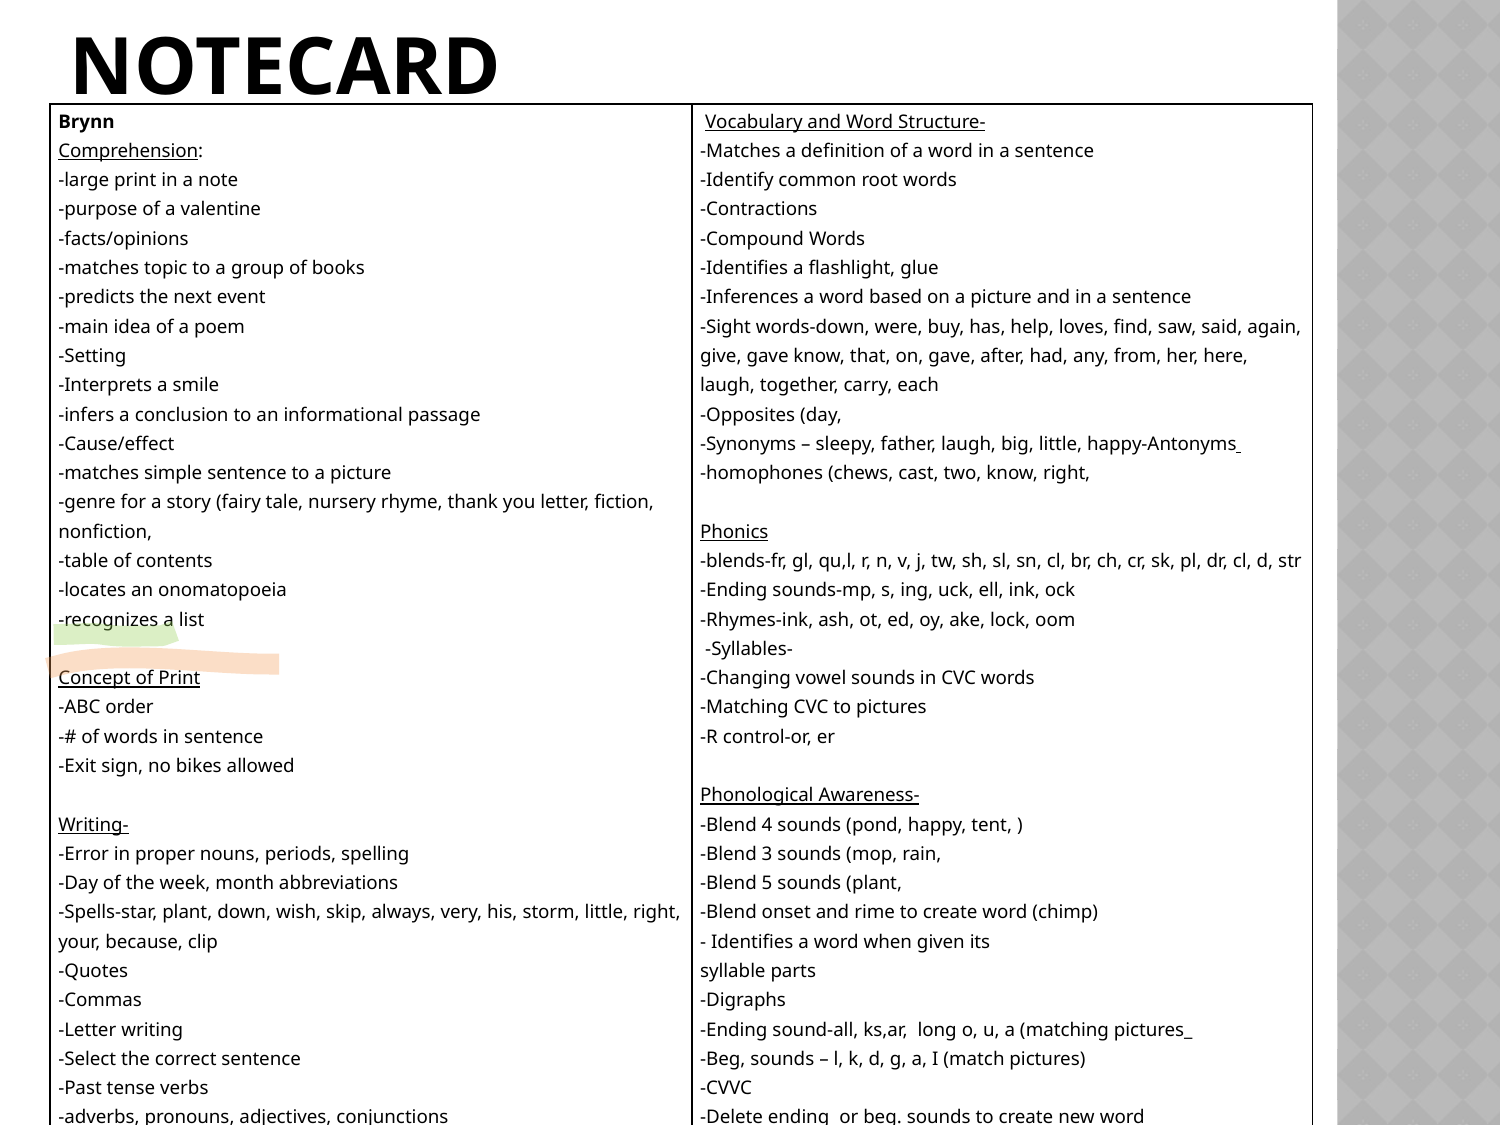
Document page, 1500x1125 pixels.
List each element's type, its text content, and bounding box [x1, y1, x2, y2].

table_header Vocabulary and Word Structure- -Matches a definition of a word in a sentence -Identify common root words -Contractions -Compound Words -Identifies a flashlight, glue -Inferences a word based on a picture and in a sentence -Sight words-down, were, buy, has, help, loves, find, saw, said, again, give, gave know, that, on, gave, after, had, any, from, her, here, laugh, together, carry, each -Opposites (day, -Synonyms – sleepy, father, laugh, big, little, happy-Antonyms -homophones (chews, cast, two, know, right, Phonics -blends-fr, gl, qu,l, r, n, v, j, tw, sh, sl, sn, cl, br, ch, cr, sk, pl, dr, cl, d, str -Ending sounds-mp, s, ing, uck, ell, ink, ock -Rhymes-ink, ash, ot, ed, oy, ake, lock, oom -Syllables- -Changing vowel sounds in CVC words -Matching CVC to pictures -R control-or, er Phonological Awareness- -Blend 4 sounds (pond, happy, tent, ) -Blend 3 sounds (mop, rain, -Blend 5 sounds (plant, -Blend onset and rime to create word (chimp) - Identifies a word when given its syllable parts -Digraphs -Ending sound-all, ks,ar, long o, u, a (matching pictures_ -Beg, sounds – l, k, d, g, a, I (match pictures) -CVVC -Delete ending or beg. sounds to create new word -Rhyming (and, ell, ing, ar, at, ail, ake, est, amp, ed, ig, ab, ot, ug [693, 105, 1312, 1125]
table_header Brynn Comprehension: -large print in a note -purpose of a valentine -facts/opinions -matches topic to a group of books -predicts the next event -main idea of a poem -Setting -Interprets a smile -infers a conclusion to an informational passage -Cause/effect -matches simple sentence to a picture -genre for a story (fairy tale, nursery rhyme, thank you letter, fiction, nonfiction, -table of contents -locates an onomatopoeia -recognizes a list Concept of Print -ABC order -# of words in sentence -Exit sign, no bikes allowed Writing- -Error in proper nouns, periods, spelling -Day of the week, month abbreviations -Spells-star, plant, down, wish, skip, always, very, his, storm, little, right, your, because, clip -Quotes -Commas -Letter writing -Select the correct sentence -Past tense verbs -adverbs, pronouns, adjectives, conjunctions -Select action words -exclamatory sentences, interrogative sentences -Editing symbols for misspelled words [51, 105, 691, 1125]
title Notecard [62, 0, 1250, 110]
